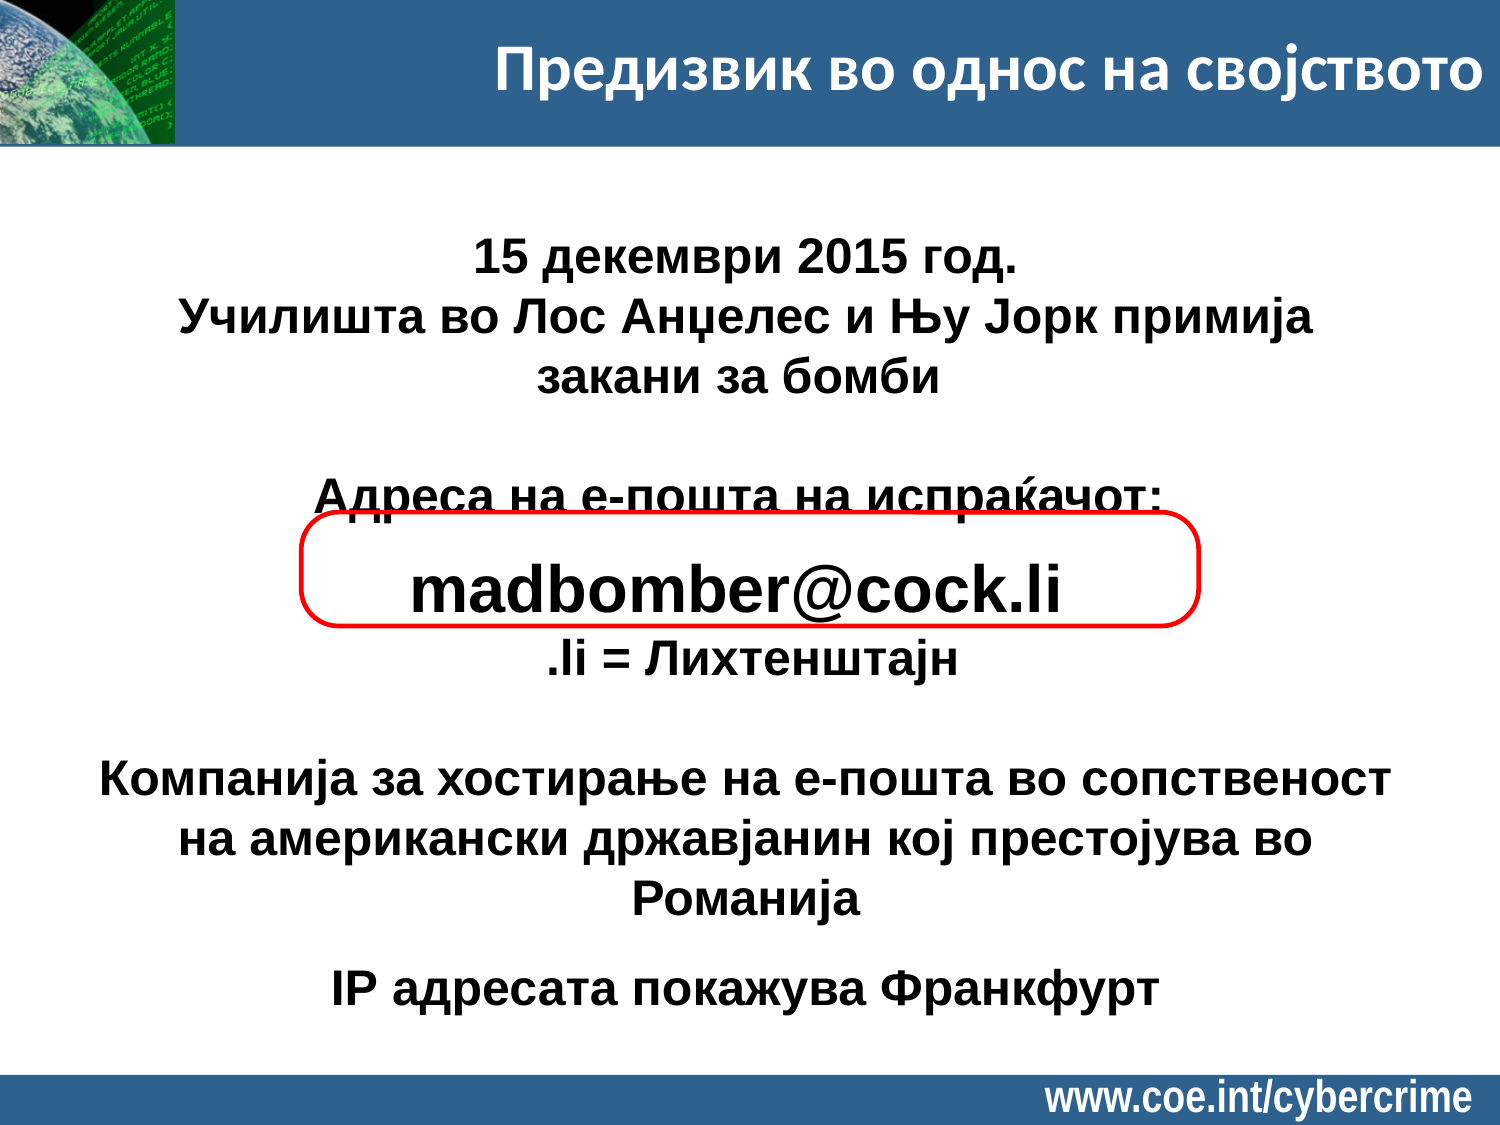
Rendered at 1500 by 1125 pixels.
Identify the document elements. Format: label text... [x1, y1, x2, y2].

text_box [0, 1073, 1030, 1125]
text_box 15 декември 2015 год. Училишта во Лос Анџелес и Њу Јорк примија закани за бомби Адреса на е-пошта на испраќачот: madbomber@cock.li .li = Лихтенштајн Компанија за хостирање на е-пошта во сопственост на американски државјанин кој престојува во Романија IP адресата покажува Франкфурт [72, 175, 1420, 1073]
text_box [301, 512, 1199, 626]
picture [0, 0, 175, 144]
text_box Предизвик во однос на својството [177, 0, 1500, 149]
text_box www.coe.int/cybercrime [1030, 1059, 1500, 1125]
